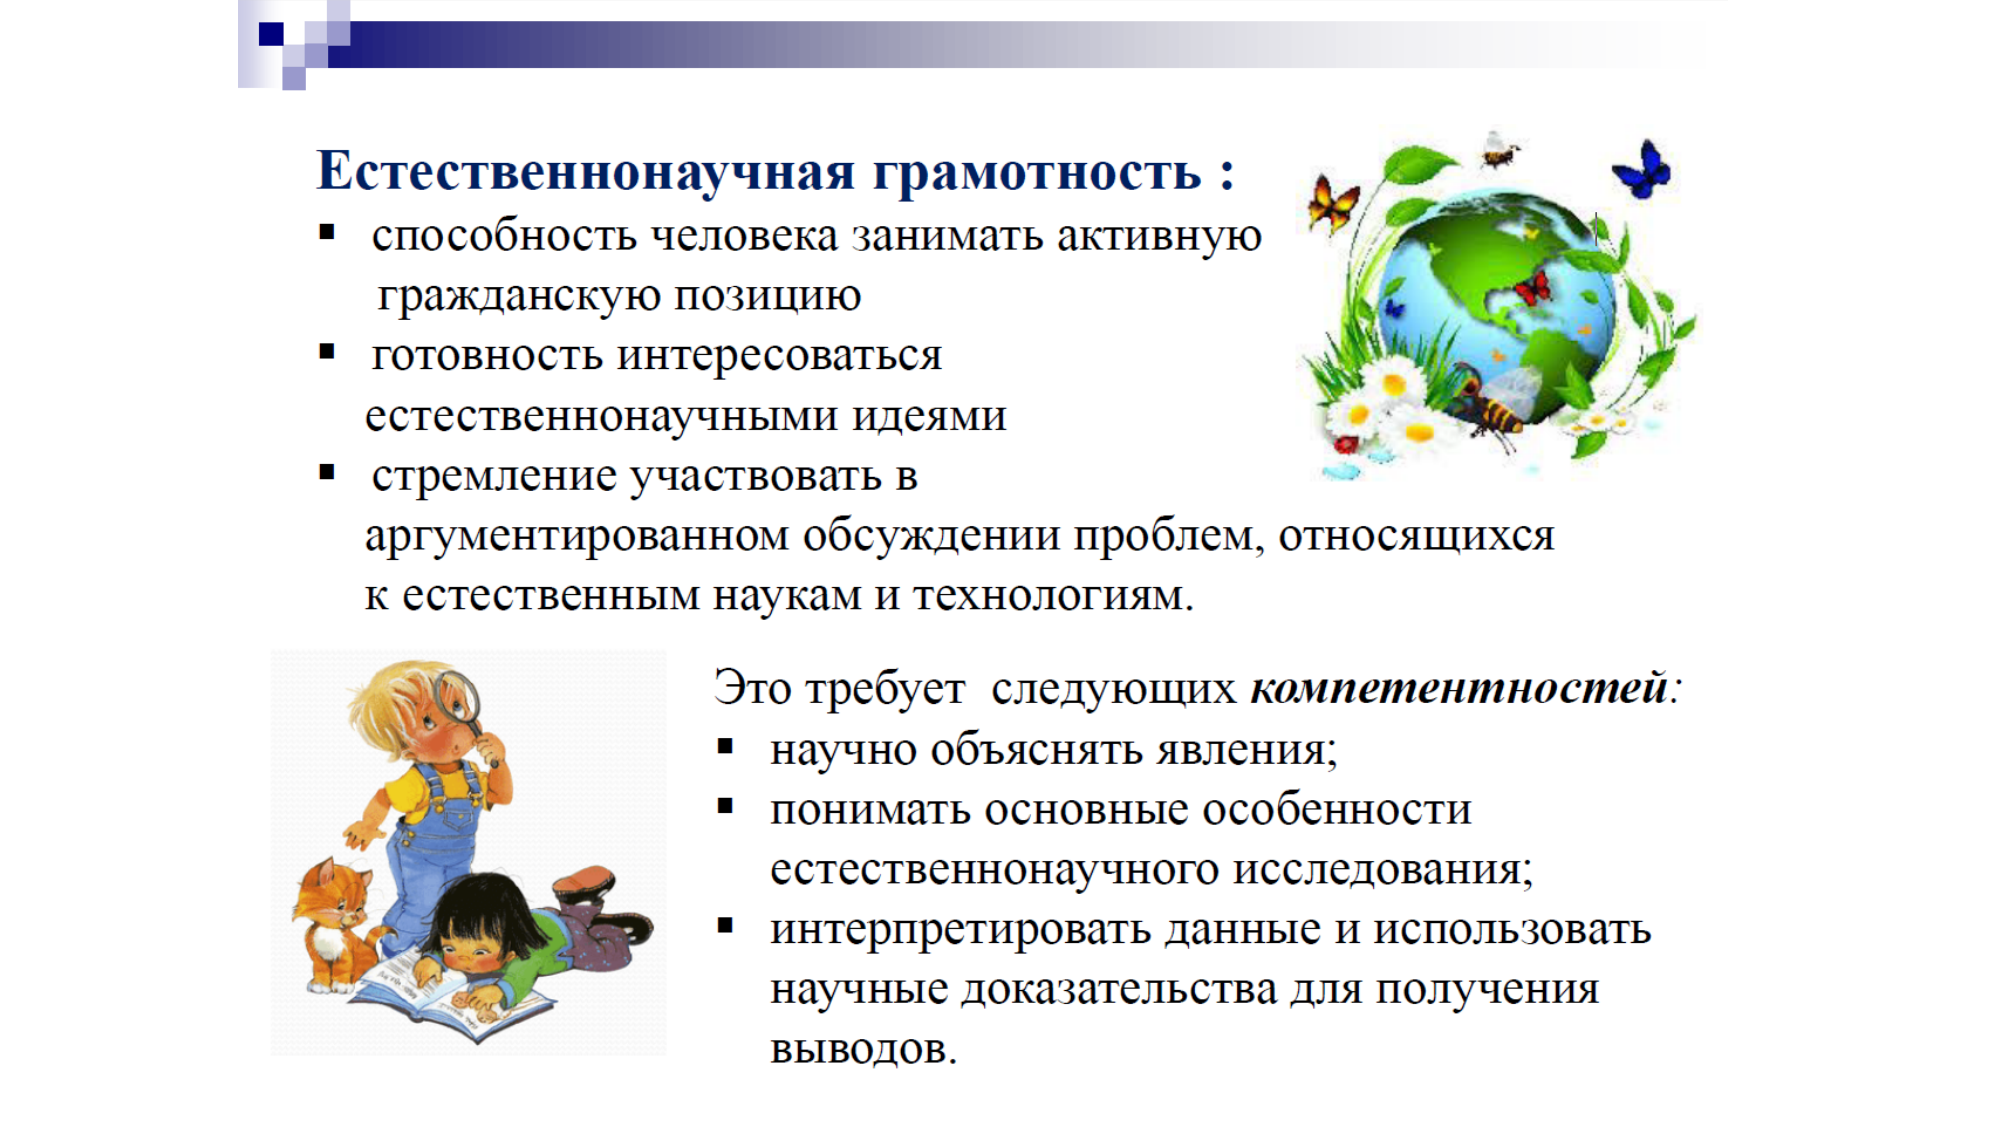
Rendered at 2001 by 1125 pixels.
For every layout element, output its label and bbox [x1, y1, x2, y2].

list [238, 0, 1727, 1113]
